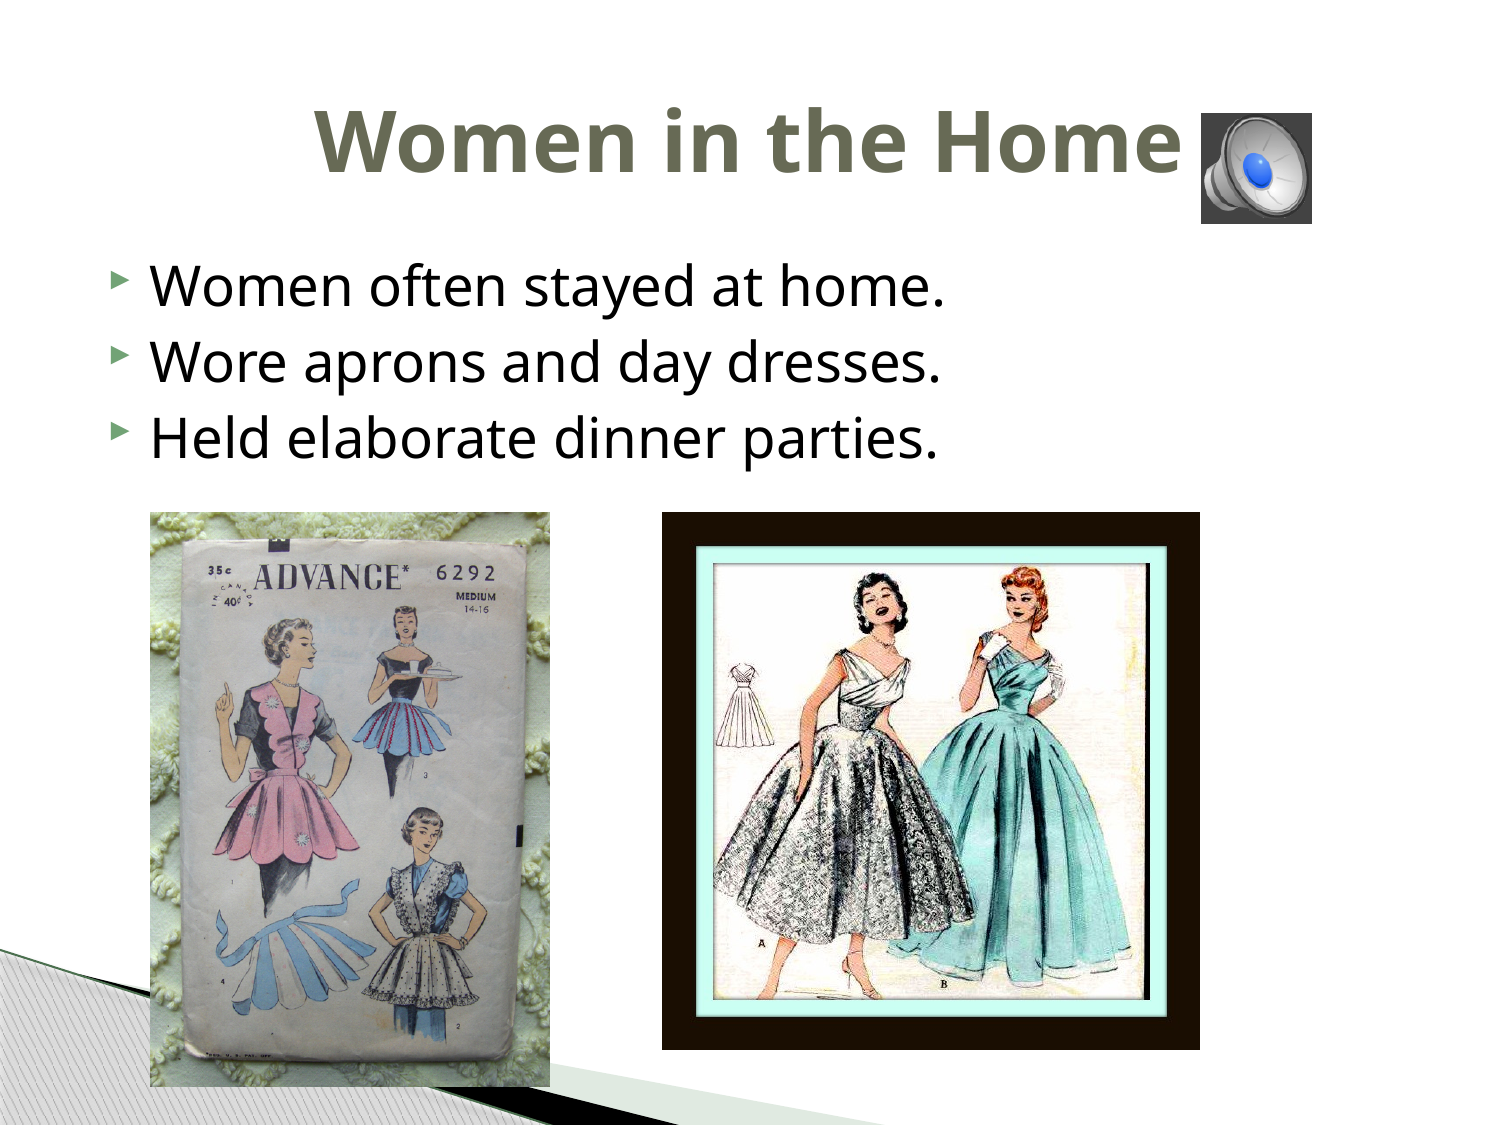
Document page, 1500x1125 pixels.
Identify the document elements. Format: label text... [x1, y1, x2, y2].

title Women in the Home [75, 45, 1425, 233]
picture [149, 512, 551, 1087]
picture [1199, 112, 1313, 226]
list Women often stayed at home. Wore aprons and day dresses. Held elaborate dinner parties. [75, 243, 1425, 986]
picture [662, 512, 1201, 1051]
